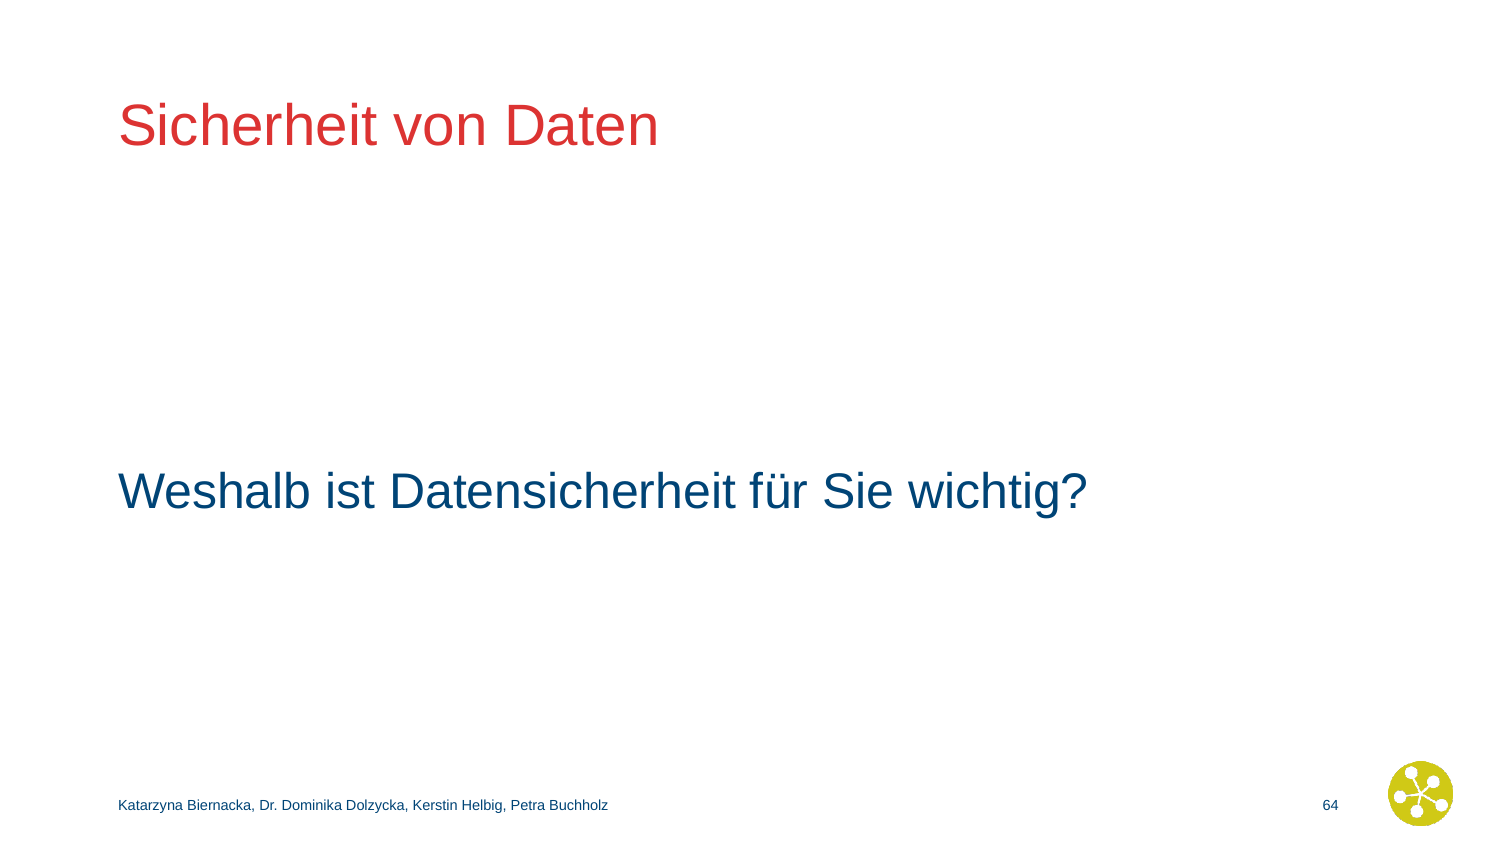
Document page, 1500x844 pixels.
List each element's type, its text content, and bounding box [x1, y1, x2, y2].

list Weshalb ist Datensicherheit für Sie wichtig? [103, 224, 1324, 760]
picture [1388, 761, 1453, 826]
title Sicherheit von Daten [103, 44, 1397, 208]
slide_number 63 [1016, 782, 1354, 827]
footer Katarzyna Biernacka, Dr. Dominika Dolzycka, Kerstin Helbig, Petra Buchholz [103, 782, 742, 827]
